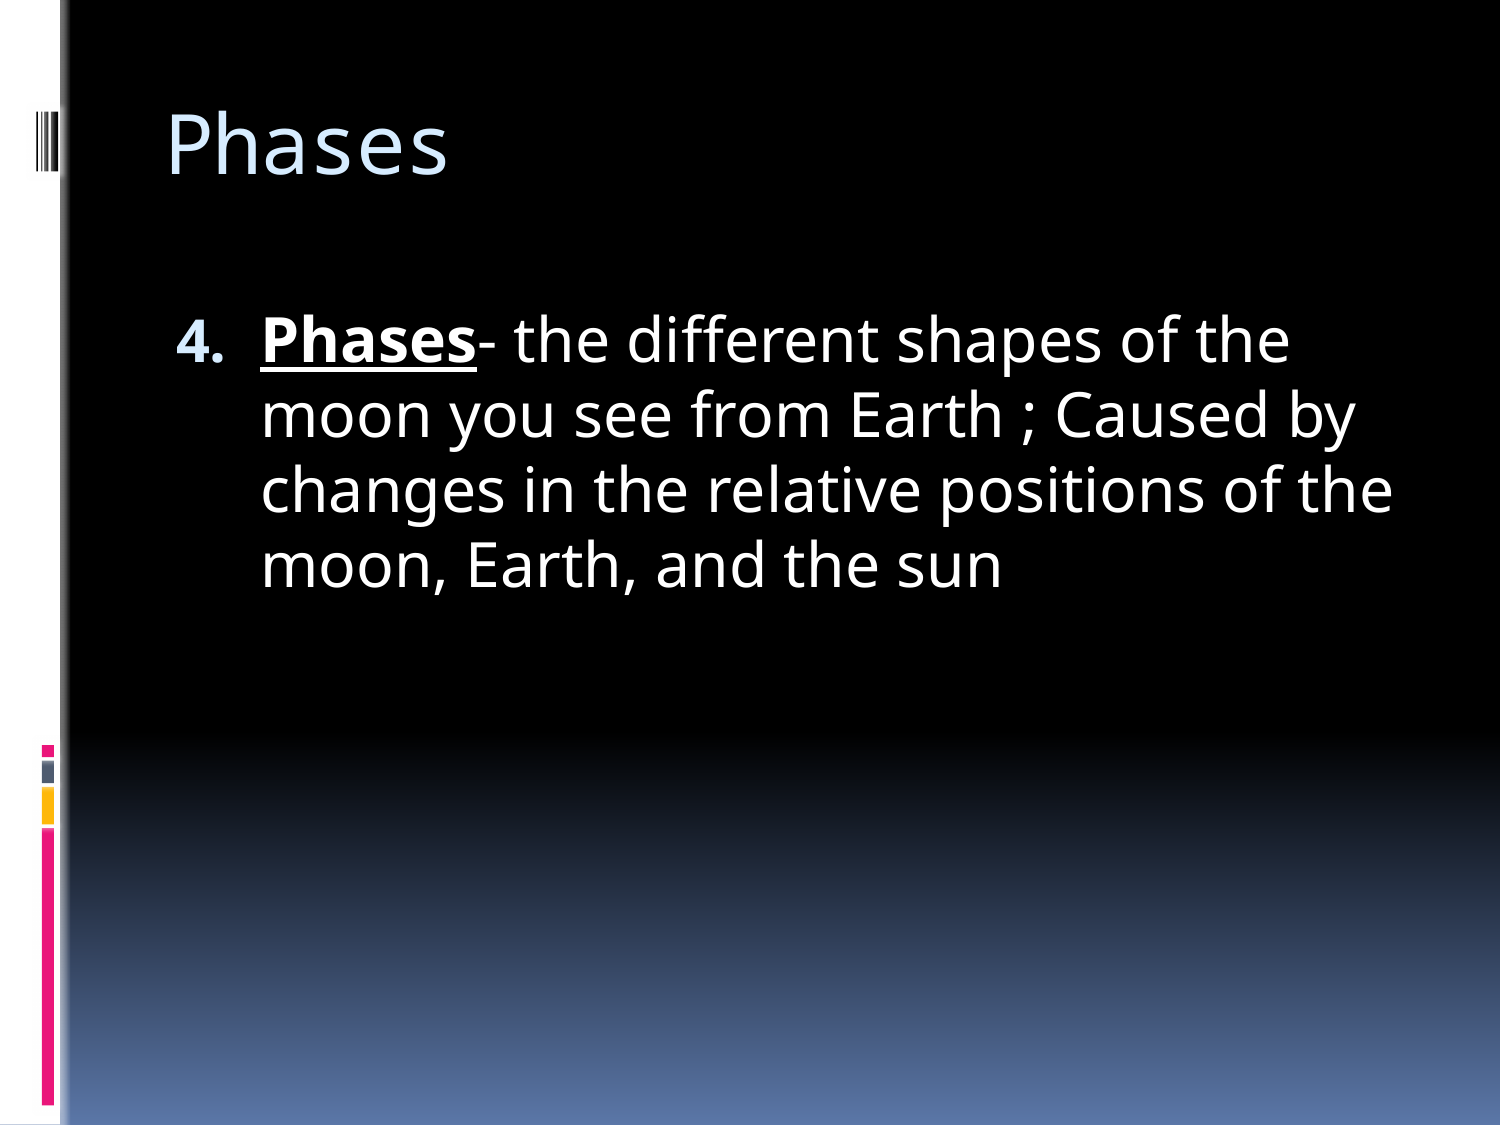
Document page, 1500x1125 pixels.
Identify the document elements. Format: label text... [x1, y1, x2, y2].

title Phases [150, 83, 1425, 234]
list Phases- the different shapes of the moon you see from Earth ; Caused by changes in the relative positions of the moon, Earth, and the sun [150, 292, 1425, 1043]
